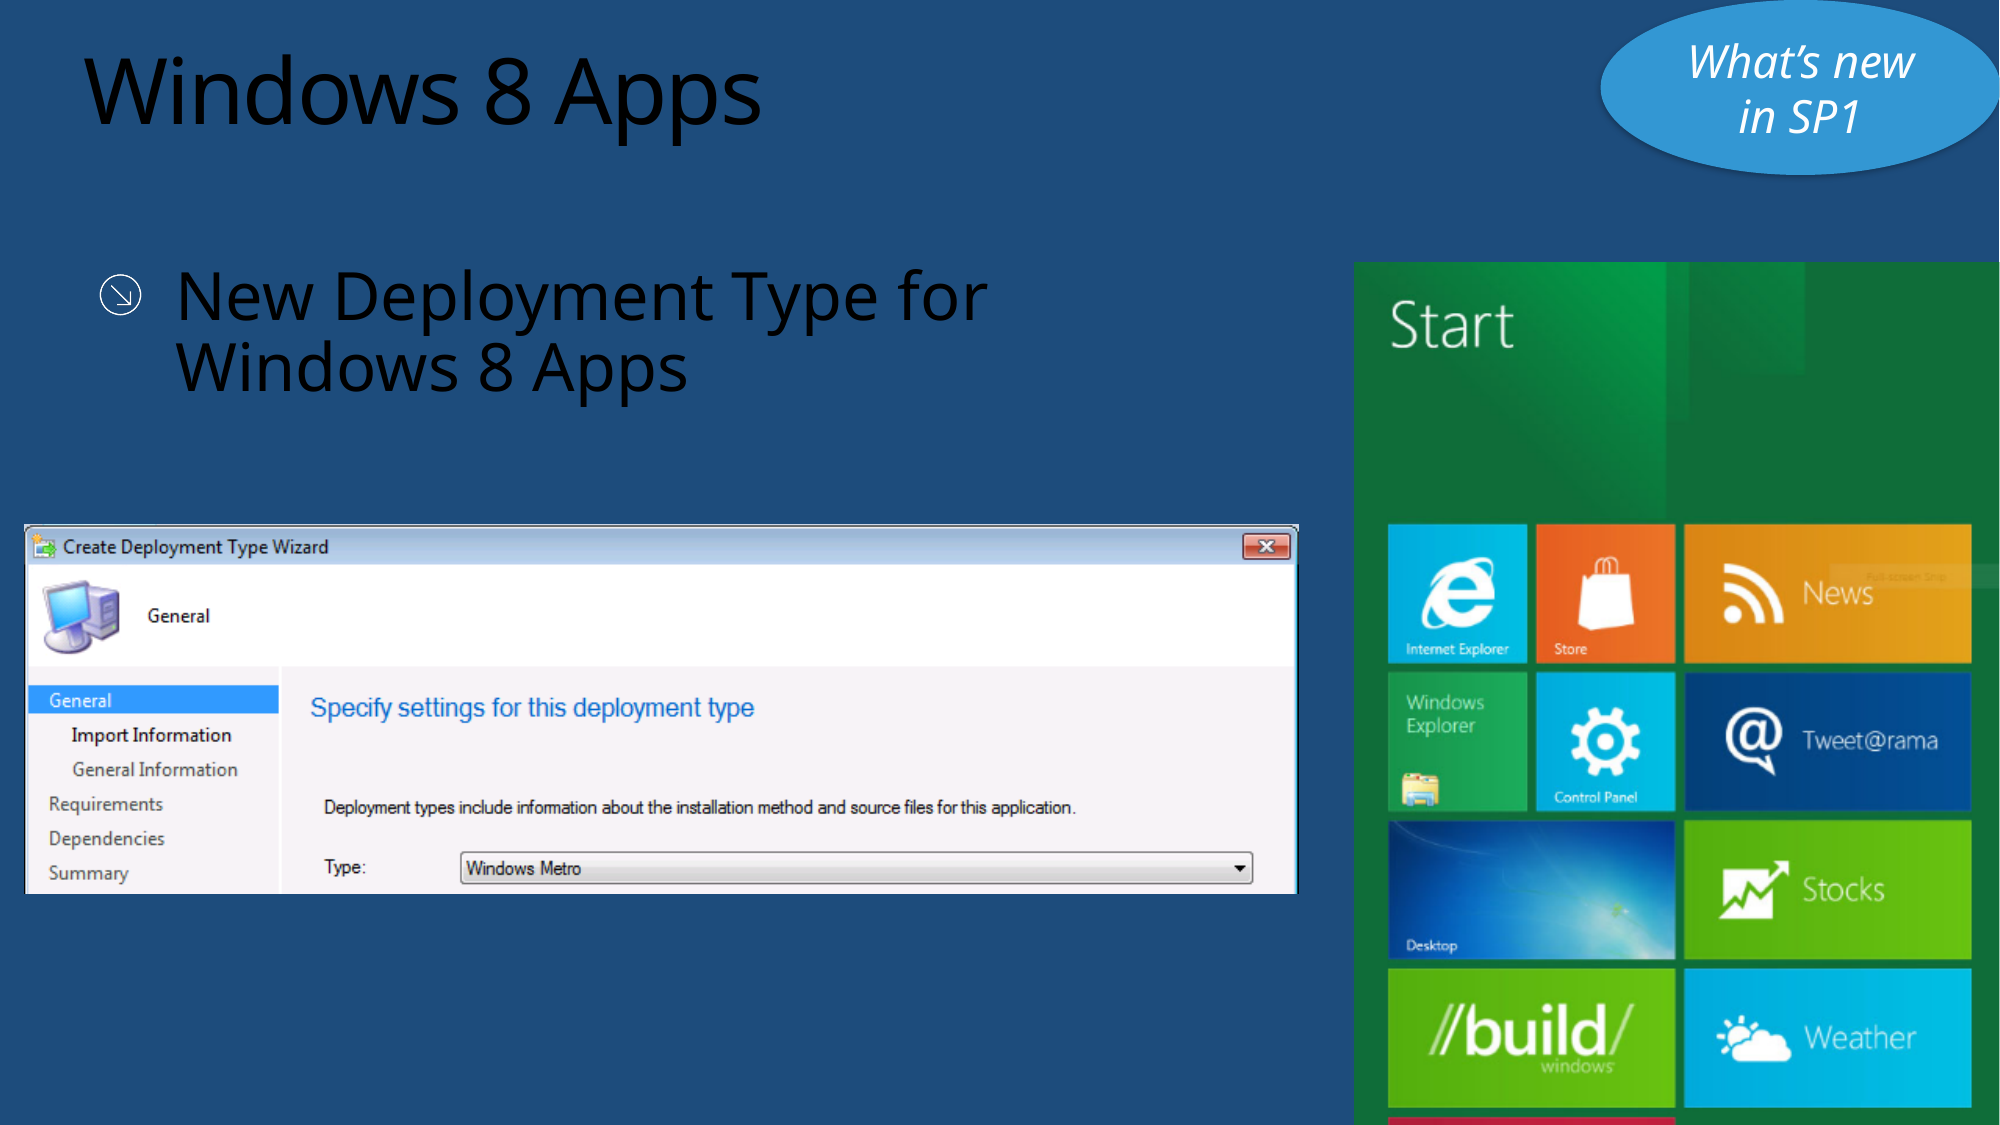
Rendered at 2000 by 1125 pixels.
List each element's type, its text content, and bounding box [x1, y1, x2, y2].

picture [99, 273, 142, 316]
list New Deployment Type for Windows 8 Apps [99, 262, 1100, 523]
picture [24, 524, 1299, 894]
text_box What’s new in SP1 [1599, 0, 2000, 176]
picture [1353, 262, 2000, 1125]
title Windows 8 Apps [83, 45, 1631, 145]
